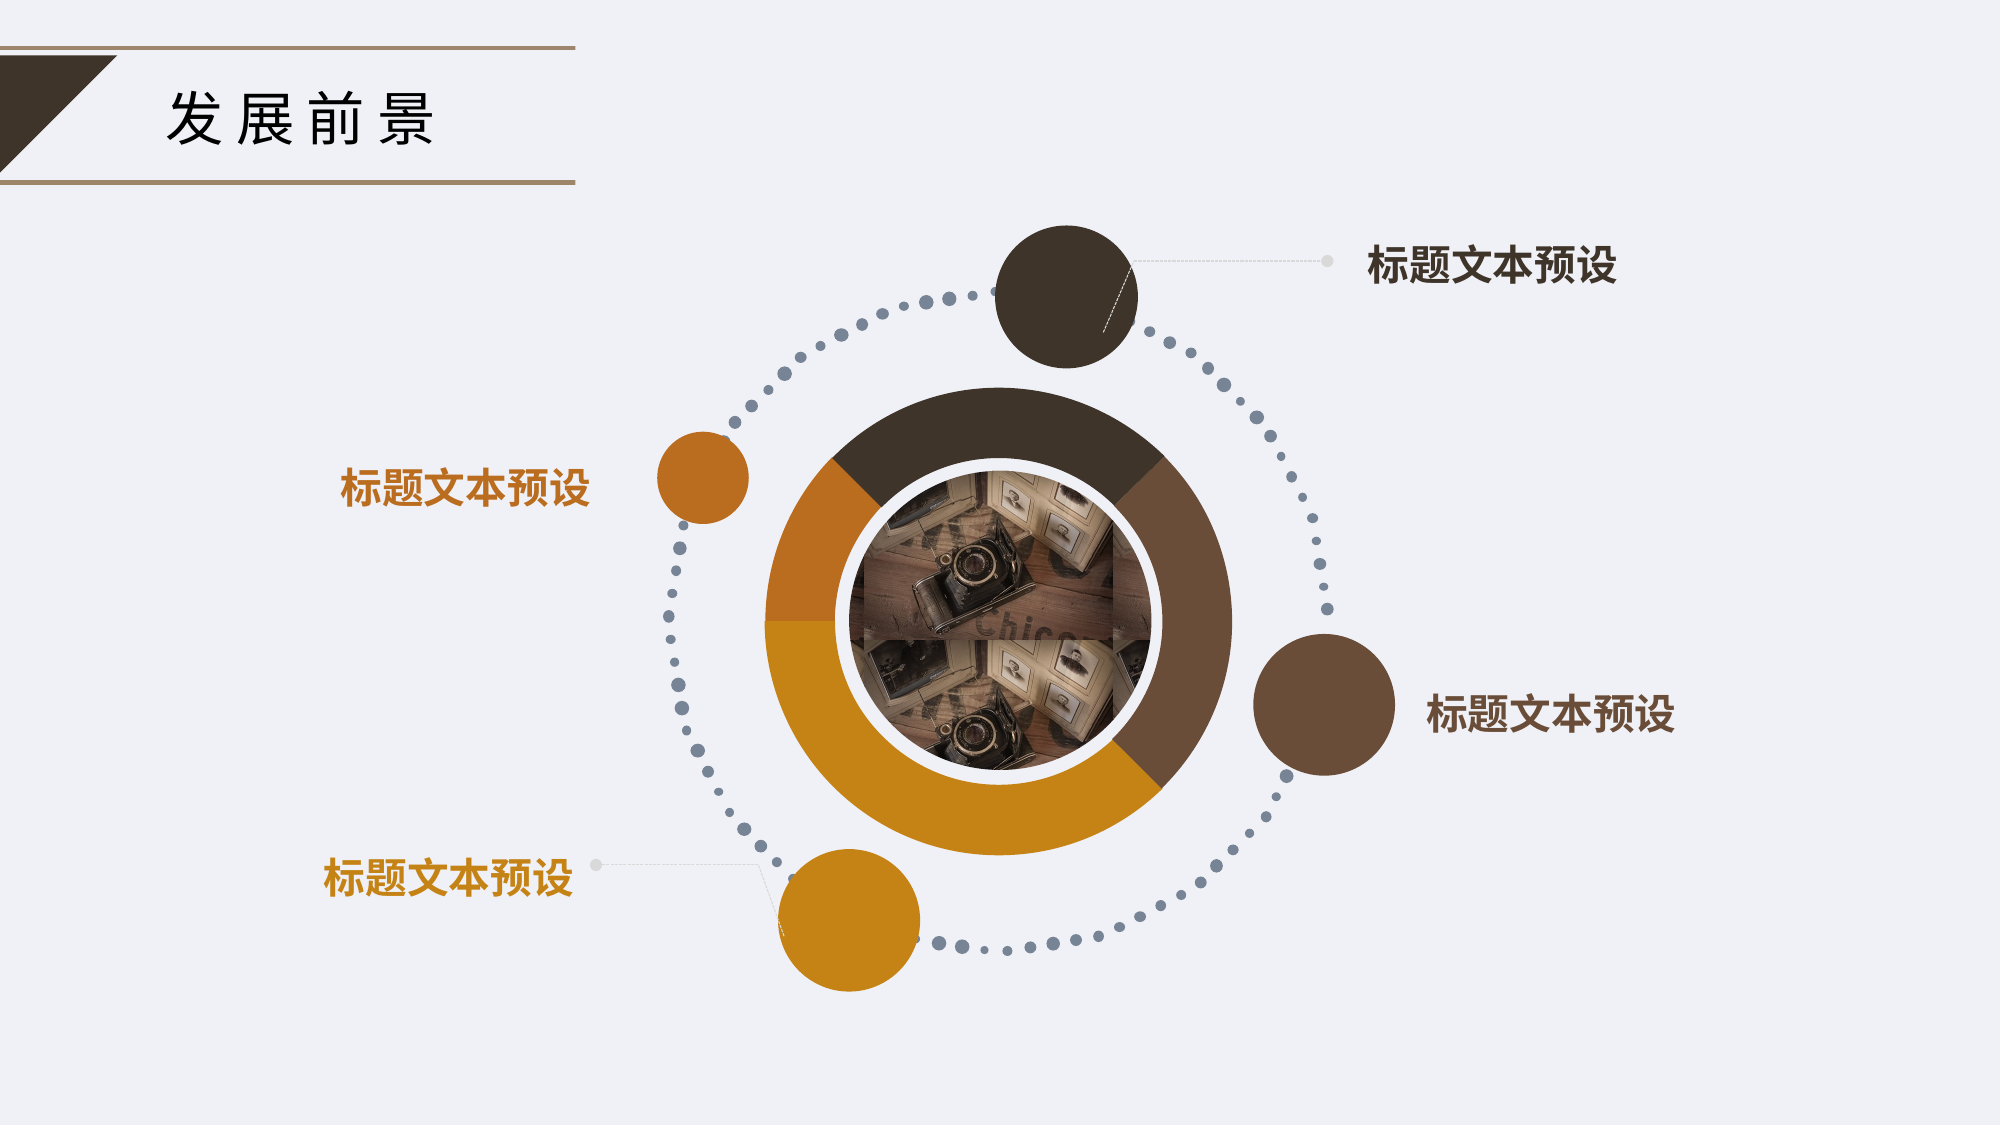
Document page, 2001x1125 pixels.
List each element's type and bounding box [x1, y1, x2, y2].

text_box [0, 48, 576, 183]
text_box [212, 199, 1788, 992]
